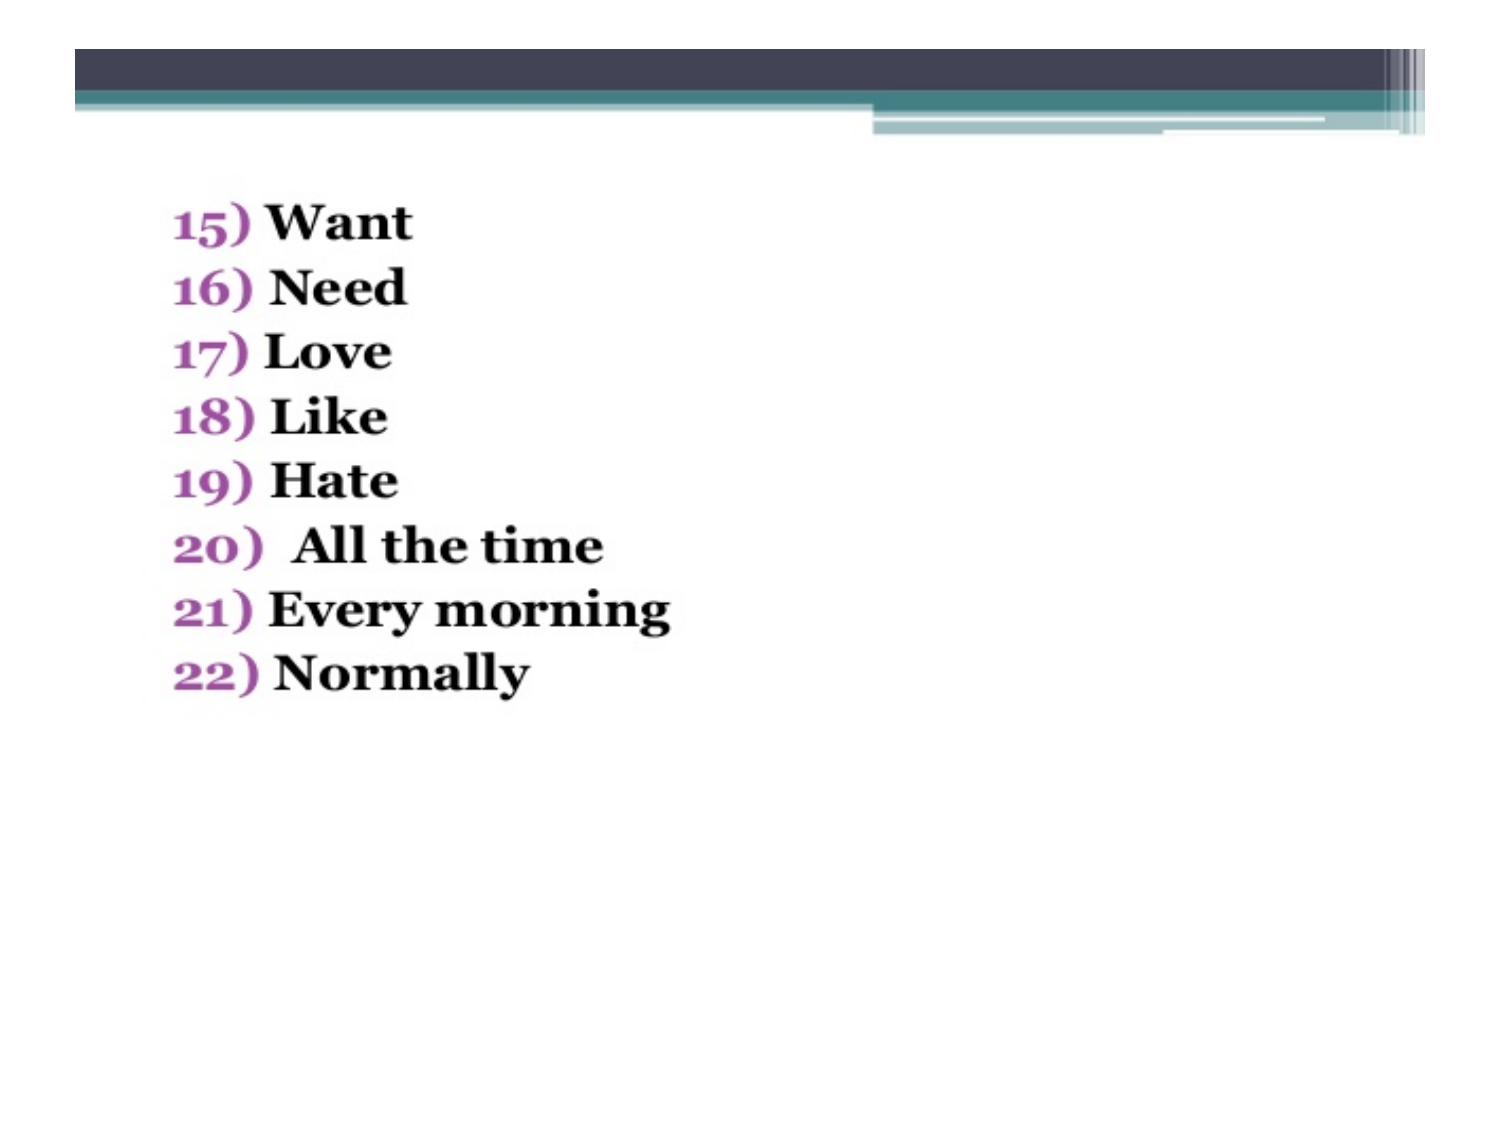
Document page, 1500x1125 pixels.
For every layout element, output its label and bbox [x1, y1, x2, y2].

picture [74, 49, 1426, 1001]
